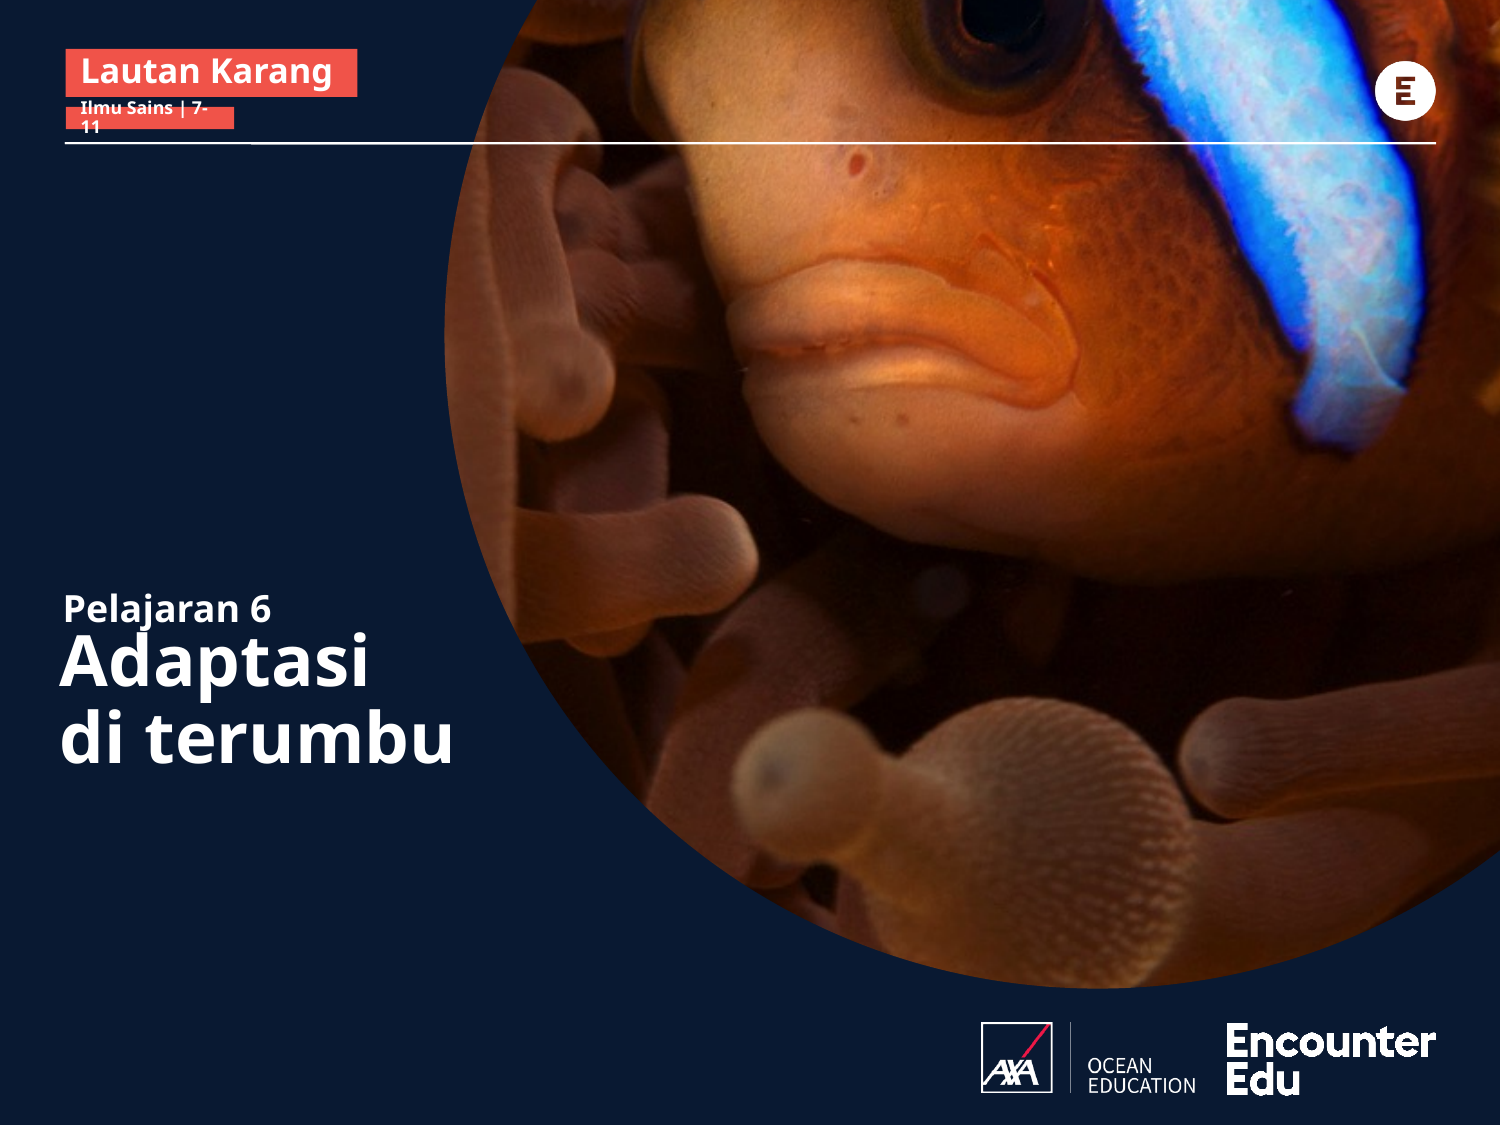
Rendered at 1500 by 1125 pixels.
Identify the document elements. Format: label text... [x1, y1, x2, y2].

text_box [444, 0, 1500, 989]
picture [981, 1021, 1195, 1093]
list Ilmu Sains | 7-11 [65, 106, 235, 130]
picture [1222, 1020, 1443, 1097]
list Lautan Karang [65, 48, 358, 98]
list Pelajaran 6 [54, 582, 445, 614]
list Adaptasi di terumbu [51, 614, 606, 962]
picture [1373, 58, 1437, 123]
